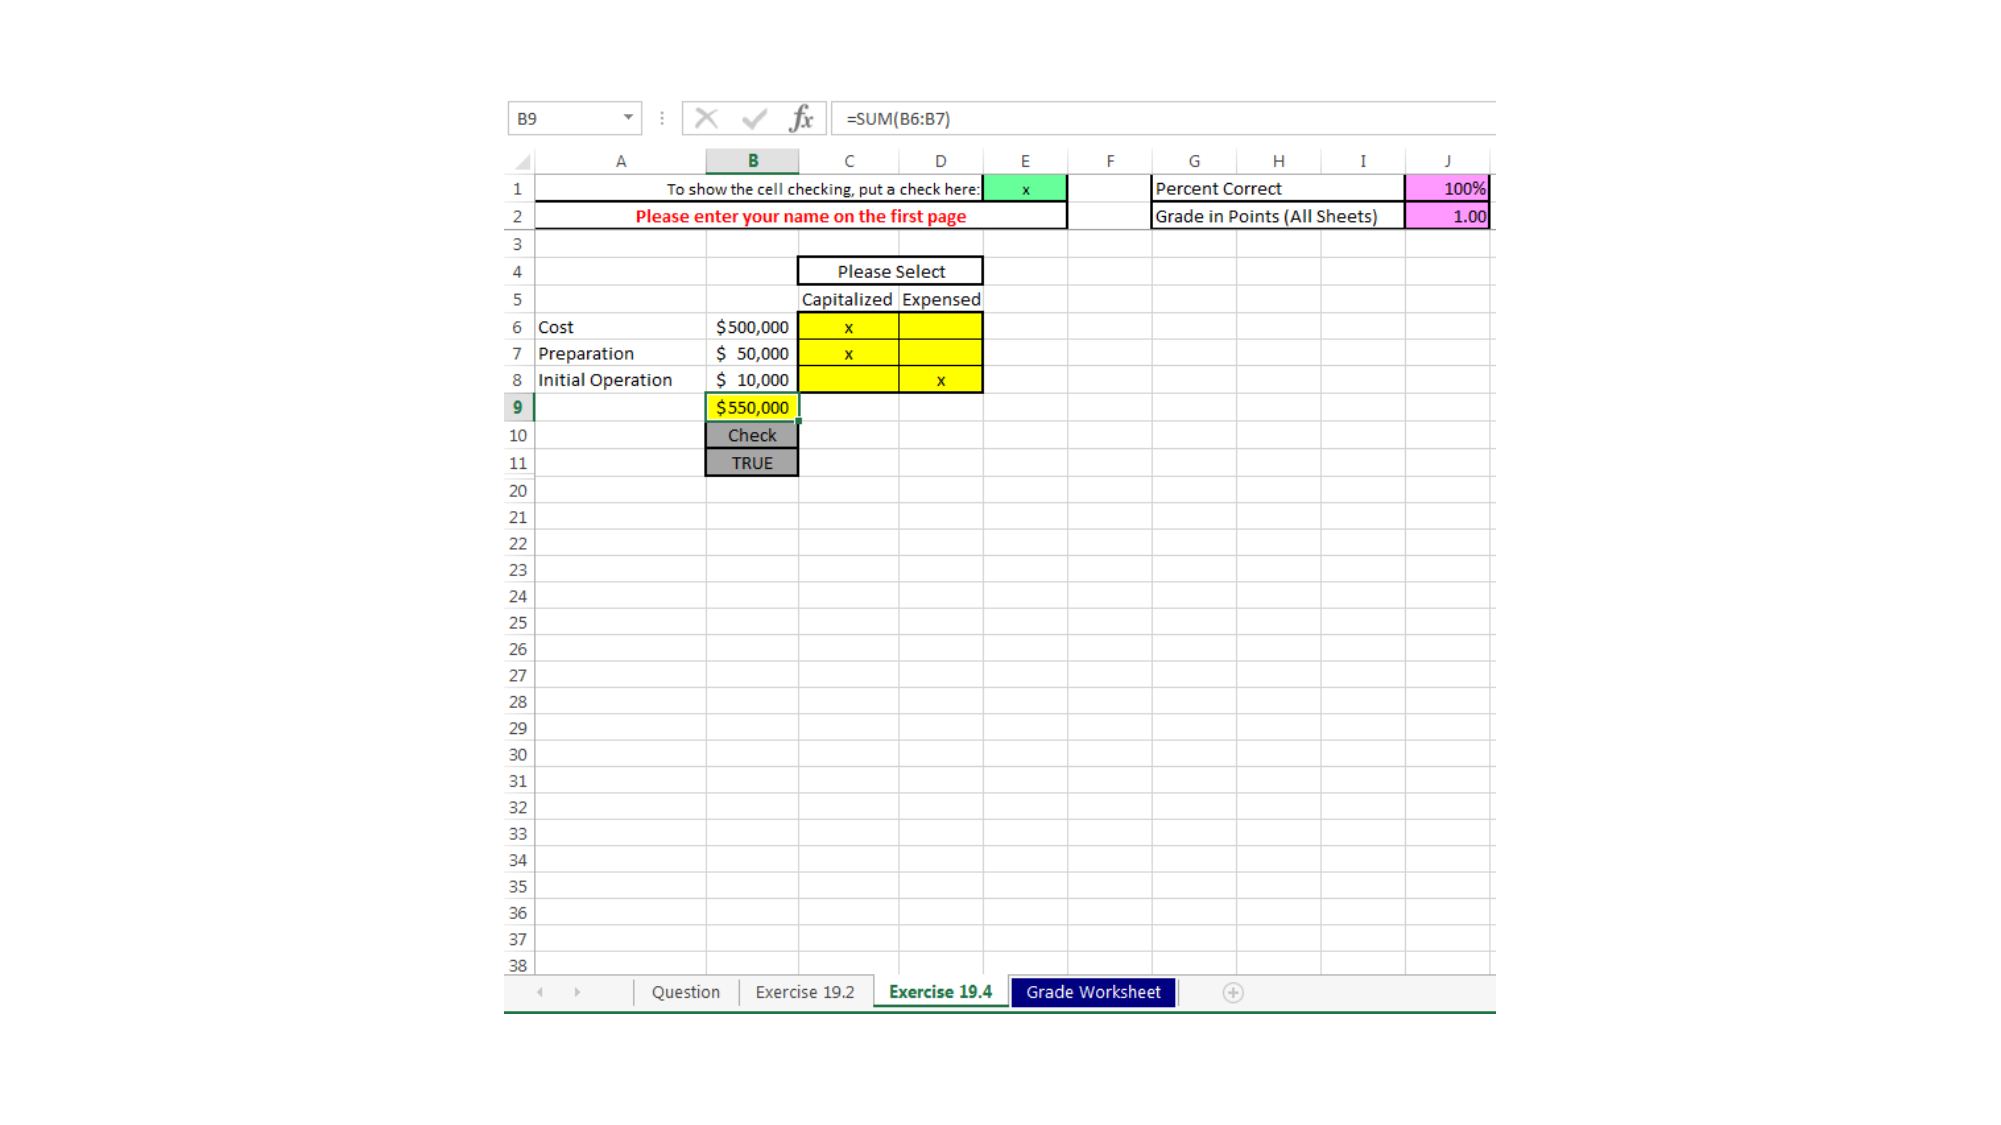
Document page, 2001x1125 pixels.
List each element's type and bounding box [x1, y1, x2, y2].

list [504, 88, 1496, 1014]
